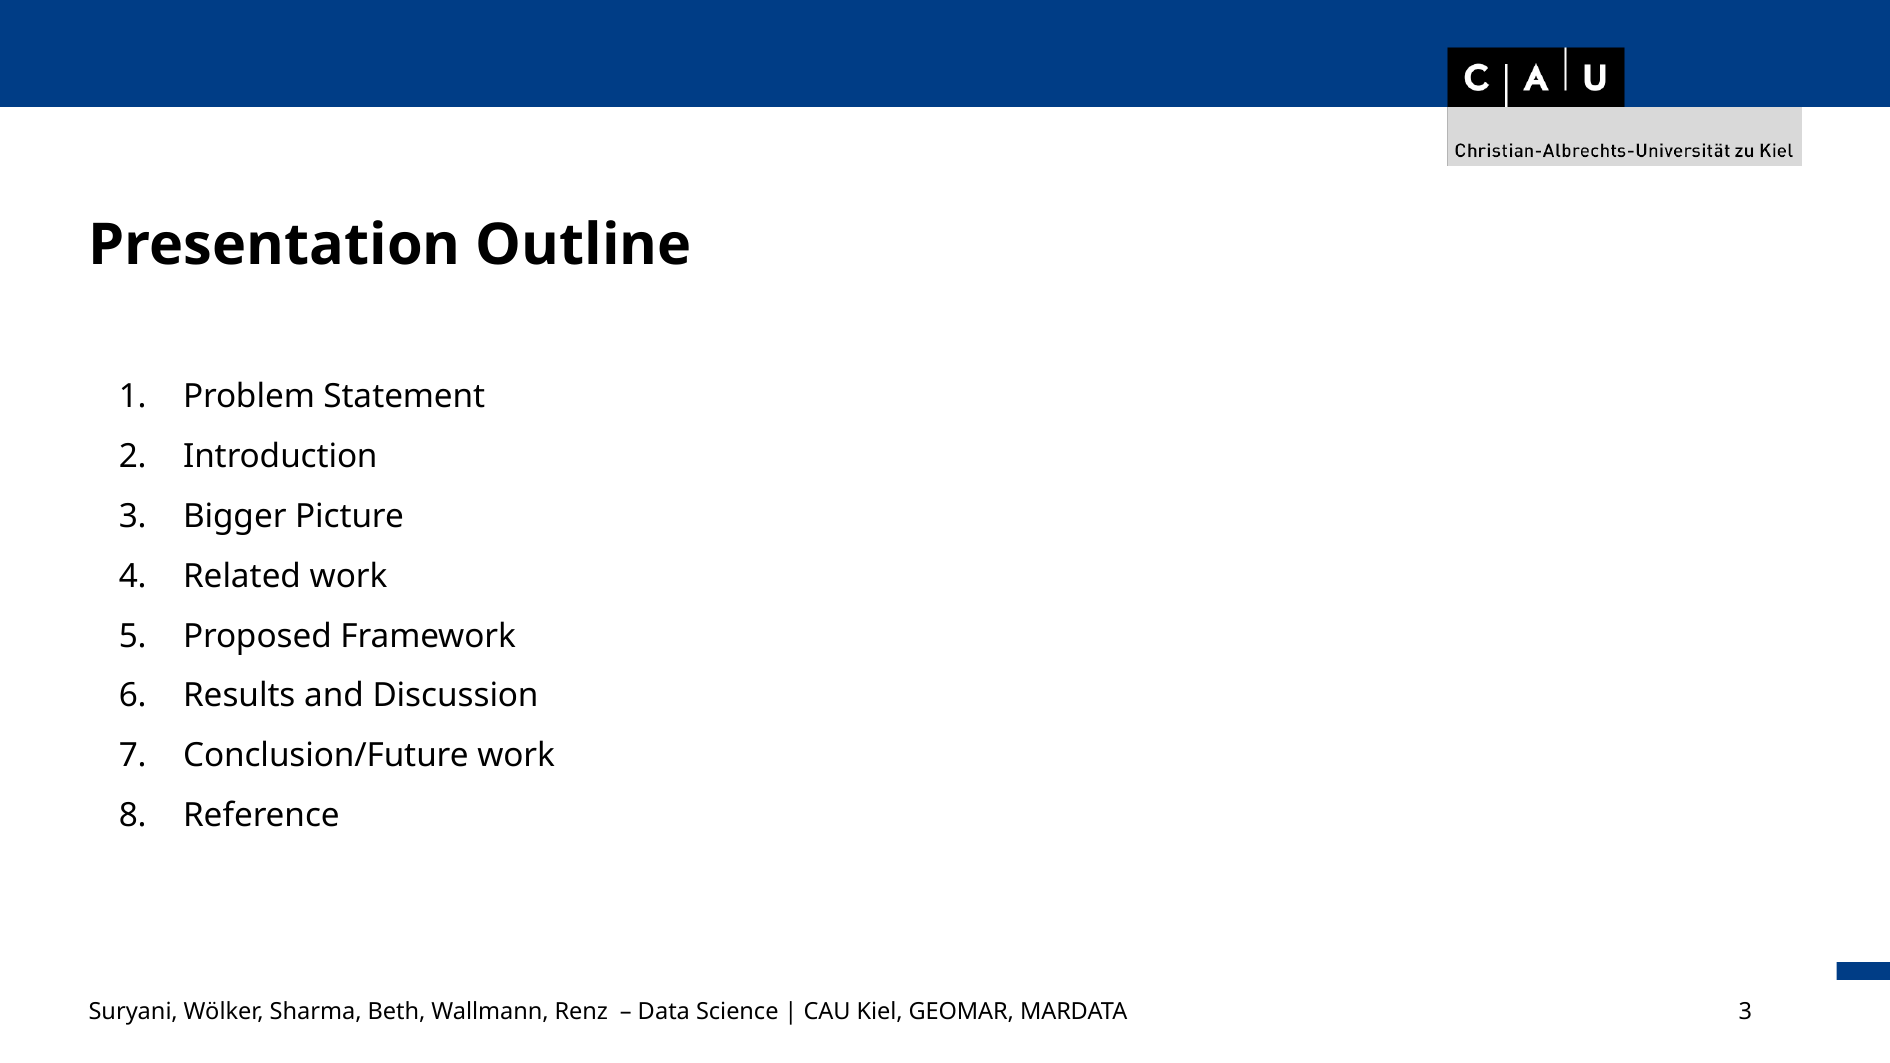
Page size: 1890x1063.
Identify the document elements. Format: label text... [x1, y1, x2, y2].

text_box Presentation Outline [88, 206, 1743, 313]
text_box Problem Statement Introduction Bigger Picture Related work Proposed Framework Results and Discussion Conclusion/Future work Reference [88, 354, 1743, 869]
text_box Suryani, Wölker, Sharma, Beth, Wallmann, Renz – Data Science | CAU Kiel, GEOMAR, MARDATA 3 [88, 980, 1802, 1028]
picture [0, 0, 1890, 166]
